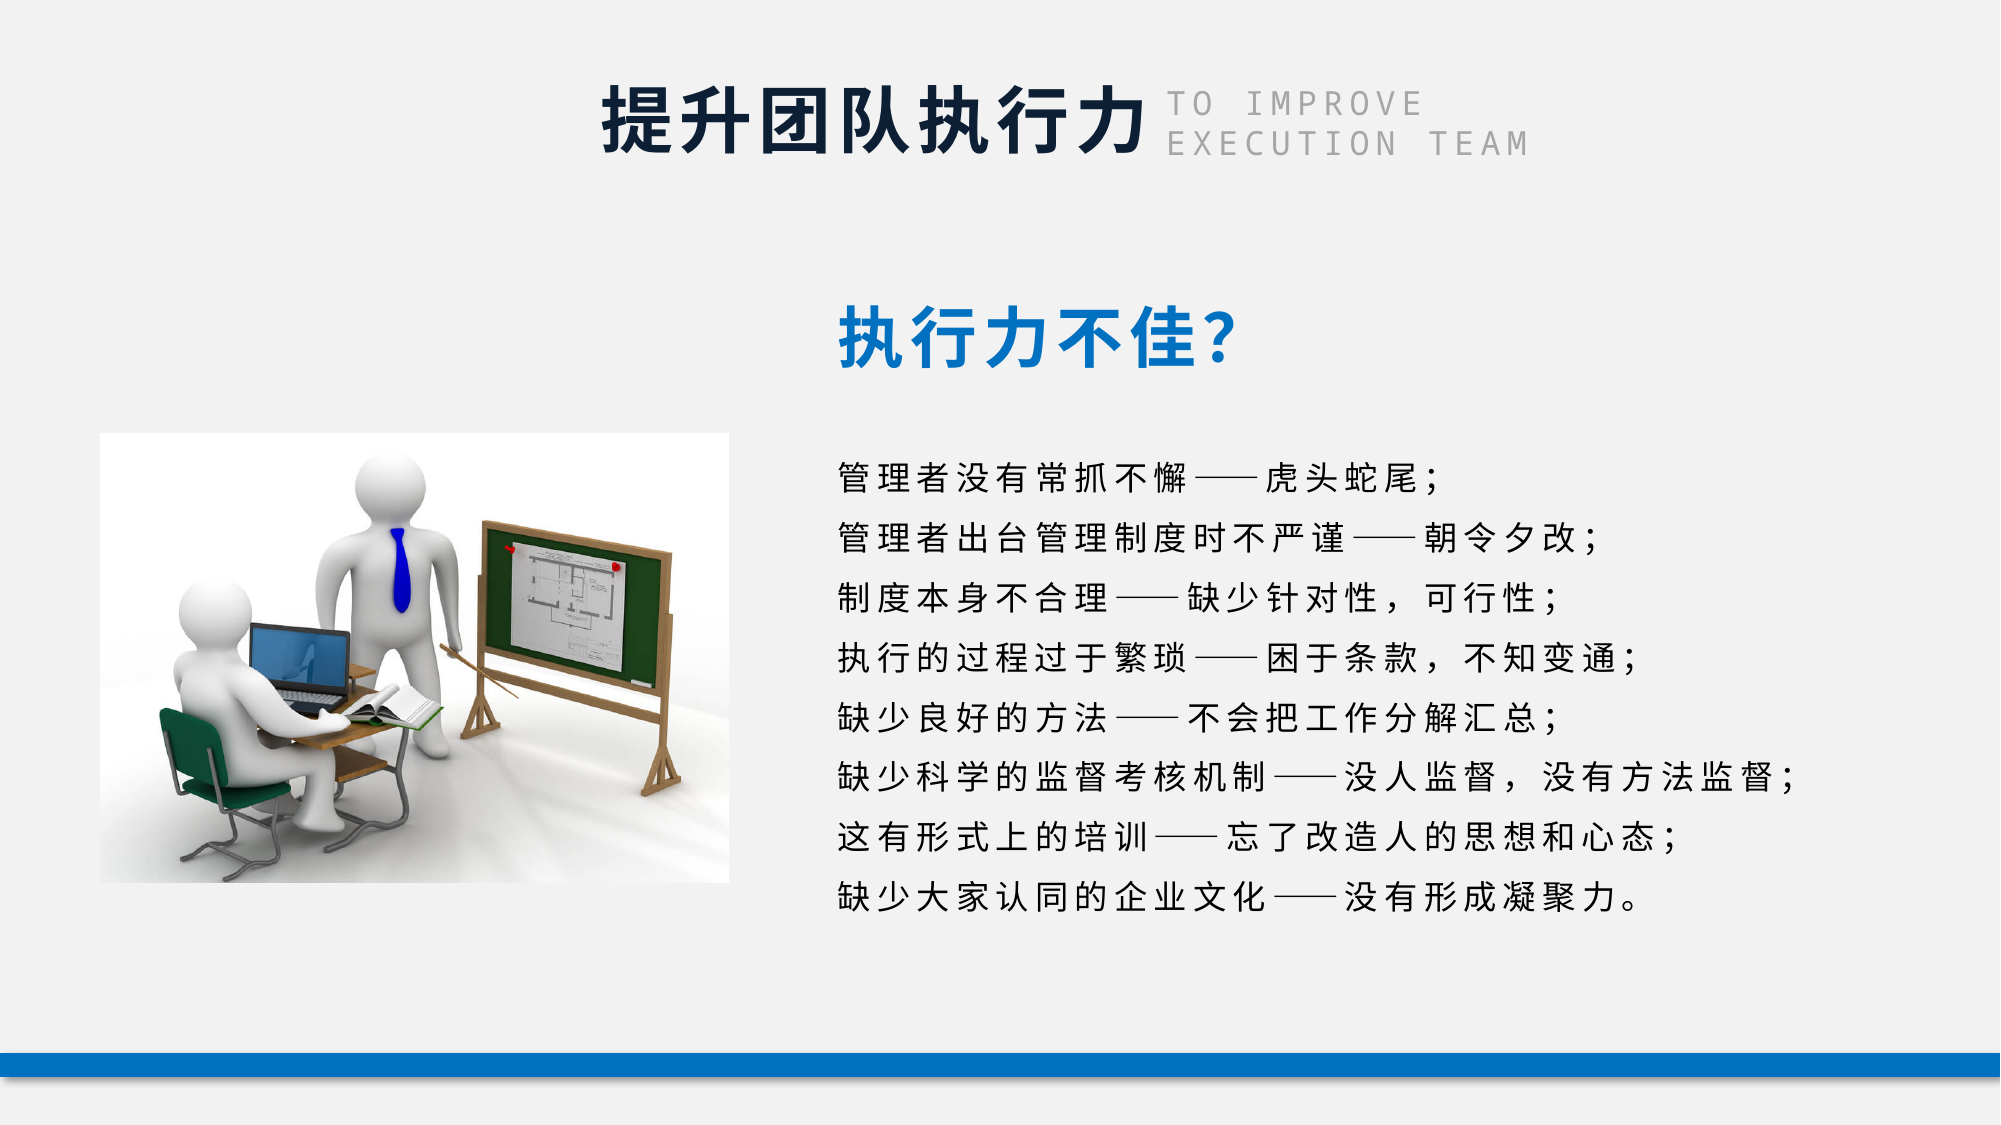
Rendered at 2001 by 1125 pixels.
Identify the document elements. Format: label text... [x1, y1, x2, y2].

text_box 执行力不佳？ [822, 288, 1390, 384]
text_box [0, 1052, 2000, 1078]
text_box 管理者没有常抓不懈——虎头蛇尾； 管理者出台管理制度时不严谨——朝令夕改； 制度本身不合理——缺少针对性，可行性； 执行的过程过于繁琐——困于条款，不知变通； 缺少良好的方法——不会把工作分解汇总； 缺少科学的监督考核机制——没人监督，没有方法监督； 这有形式上的培训——忘了改造人的思想和心态； 缺少大家认同的企业文化——没有形成凝聚力。 [822, 429, 1929, 924]
picture [99, 432, 730, 883]
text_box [579, 67, 1551, 171]
